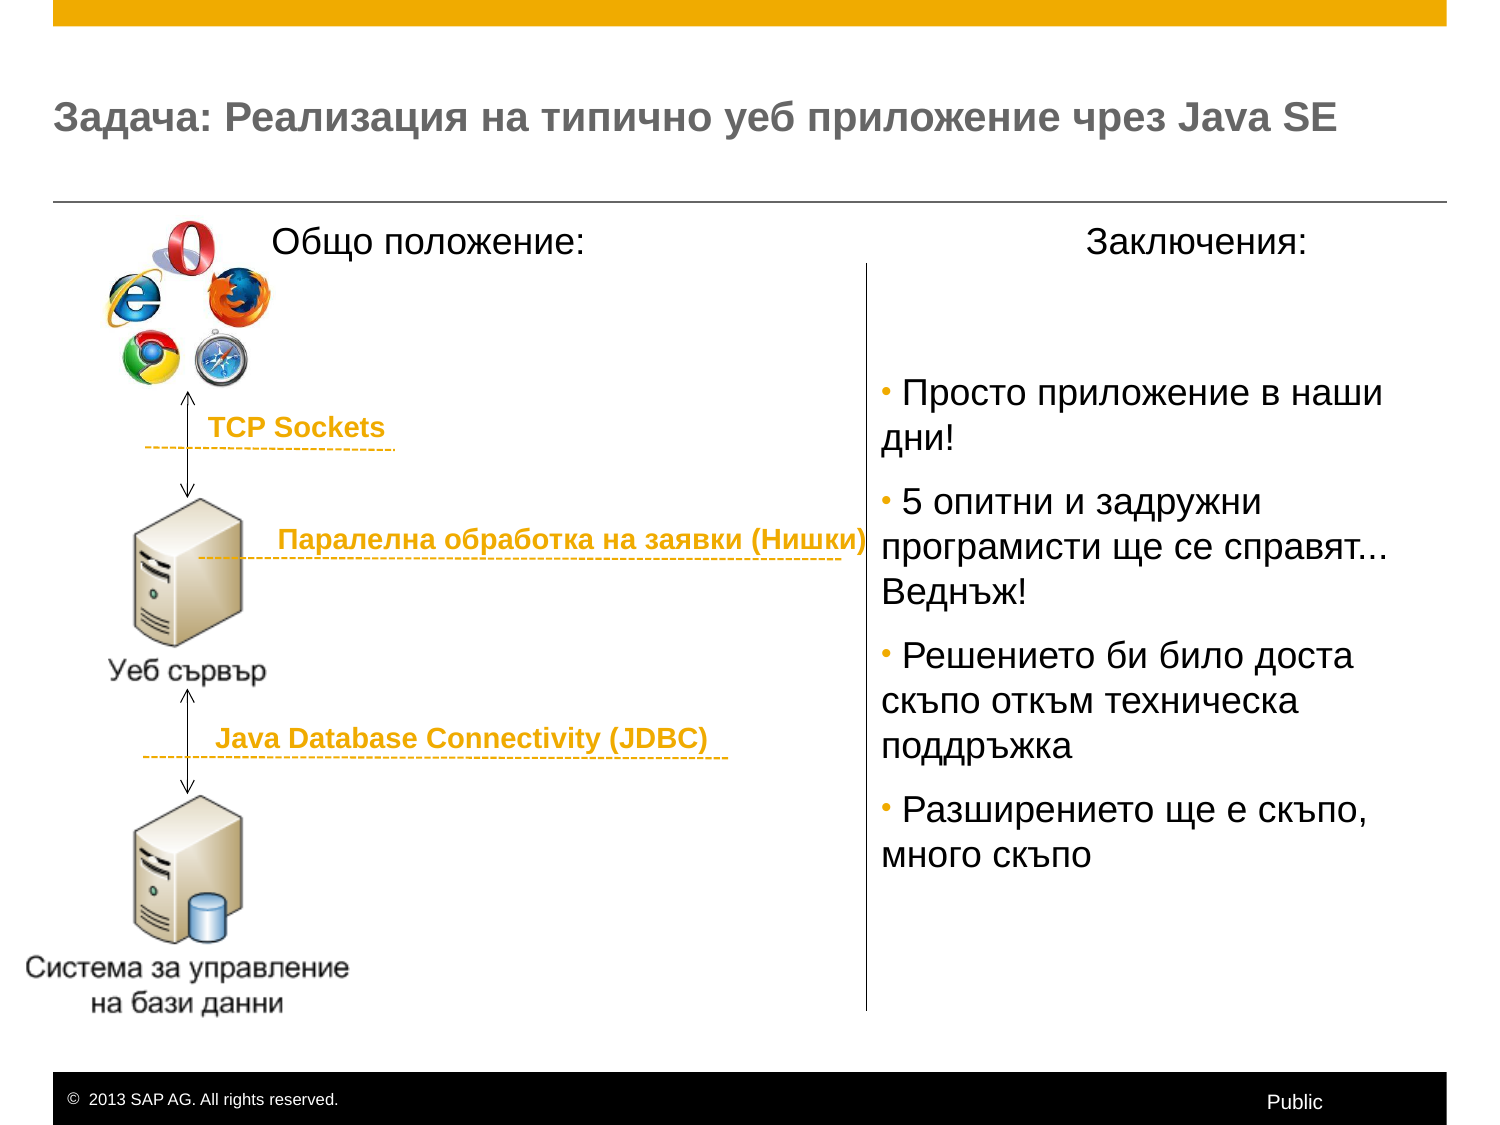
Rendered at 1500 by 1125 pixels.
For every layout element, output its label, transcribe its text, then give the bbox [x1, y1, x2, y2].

title Задача: Реализация на типично уеб приложение чрез Java SE [53, 53, 1447, 178]
picture [108, 497, 142, 689]
picture [100, 215, 276, 392]
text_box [142, 407, 878, 791]
text_box Просто приложение в наши дни! 5 опитни и задружни програмисти ще се справят... Веднъж! Решението би било доста скъпо откъм техническа поддръжка Разширението ще е скъпо, много скъпо [880, 368, 1447, 875]
text_box Заключения: [1085, 217, 1312, 263]
picture [25, 793, 350, 1021]
text_box Общо положение: [277, 216, 607, 262]
